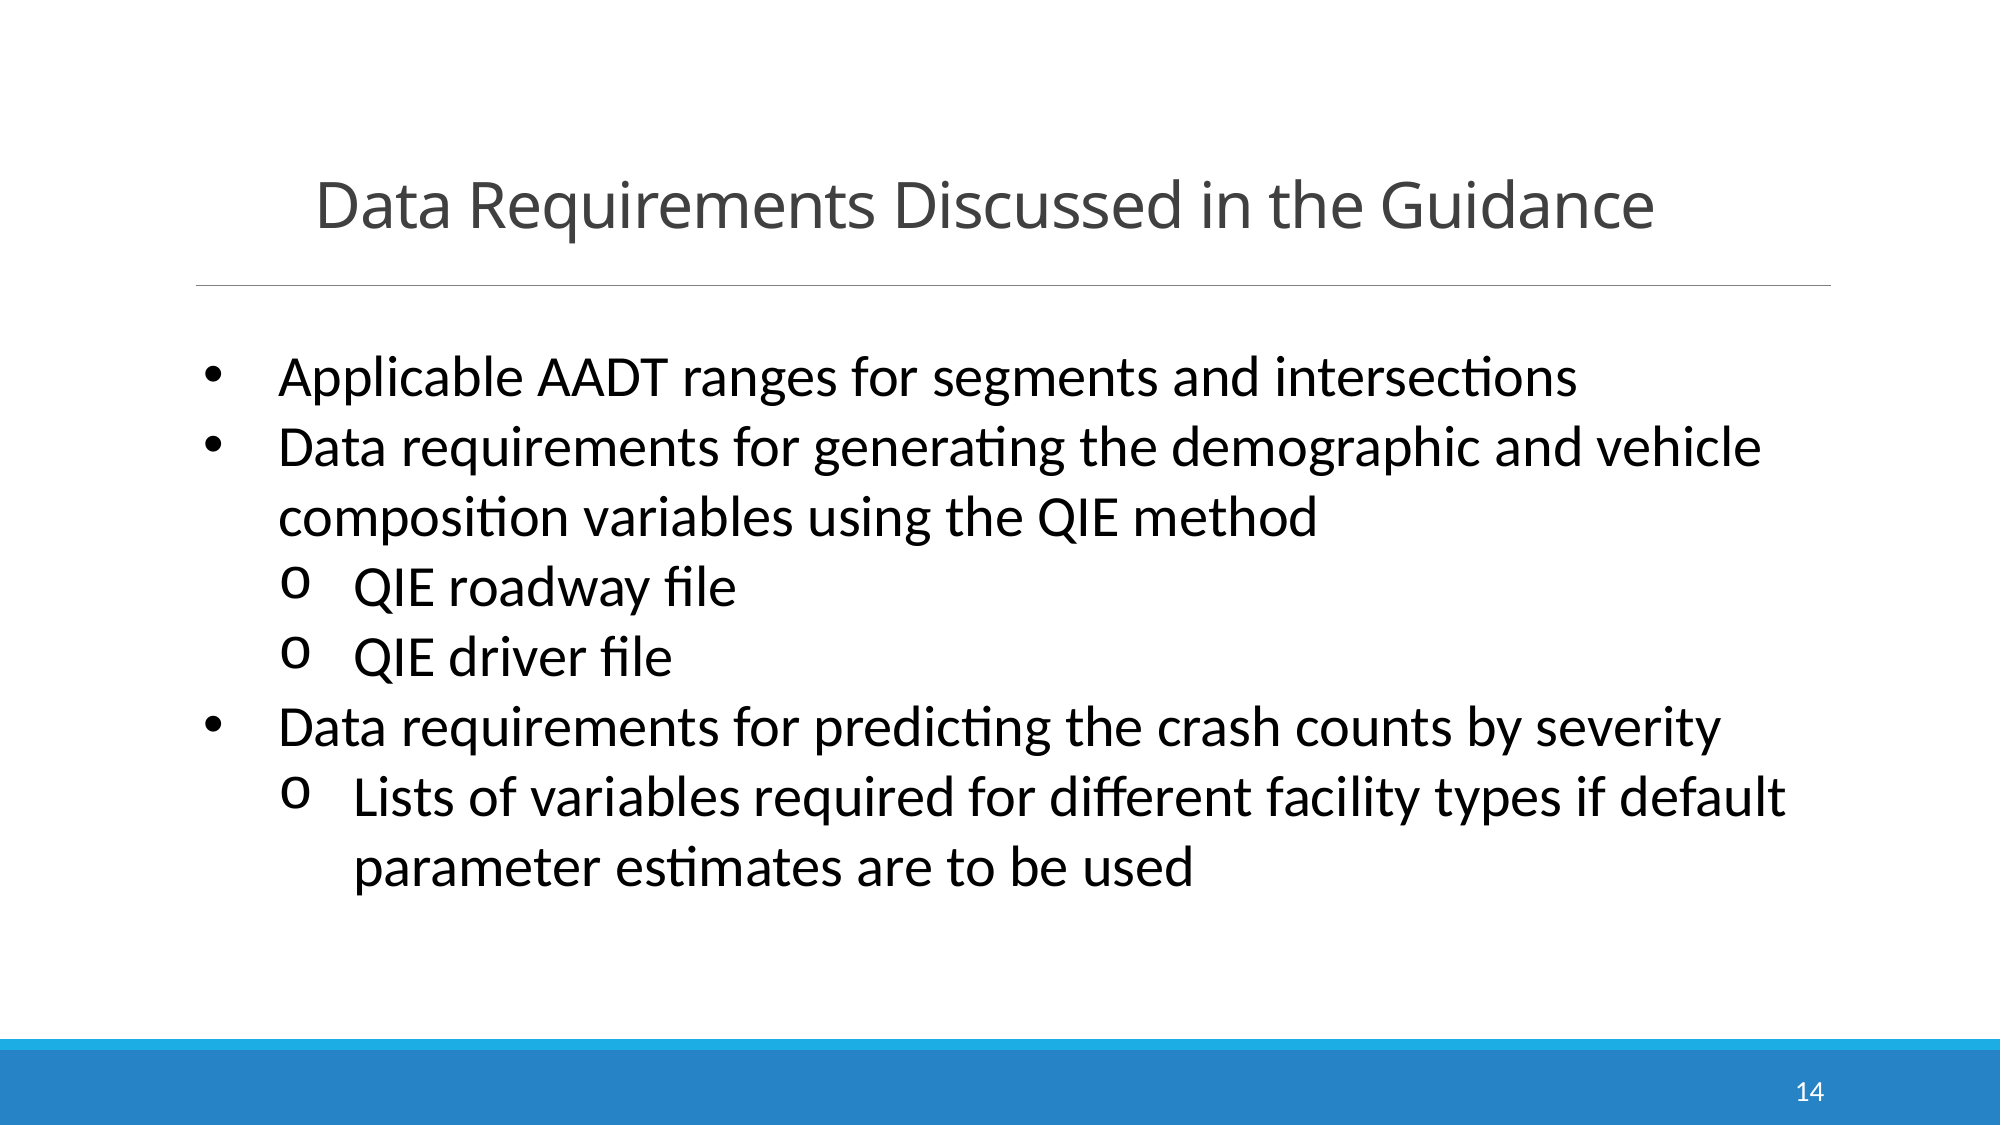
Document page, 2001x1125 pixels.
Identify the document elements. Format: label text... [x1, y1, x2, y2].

slide_number 14 [1624, 1059, 1840, 1120]
title Data Requirements Discussed in the Guidance [299, 152, 1701, 249]
text_box Applicable AADT ranges for segments and intersections Data requirements for generating the demographic and vehicle composition variables using the QIE method QIE roadway file QIE driver file Data requirements for predicting the crash counts by severity Lists of variables required for different facility types if default parameter estimates are to be used [188, 330, 1840, 906]
